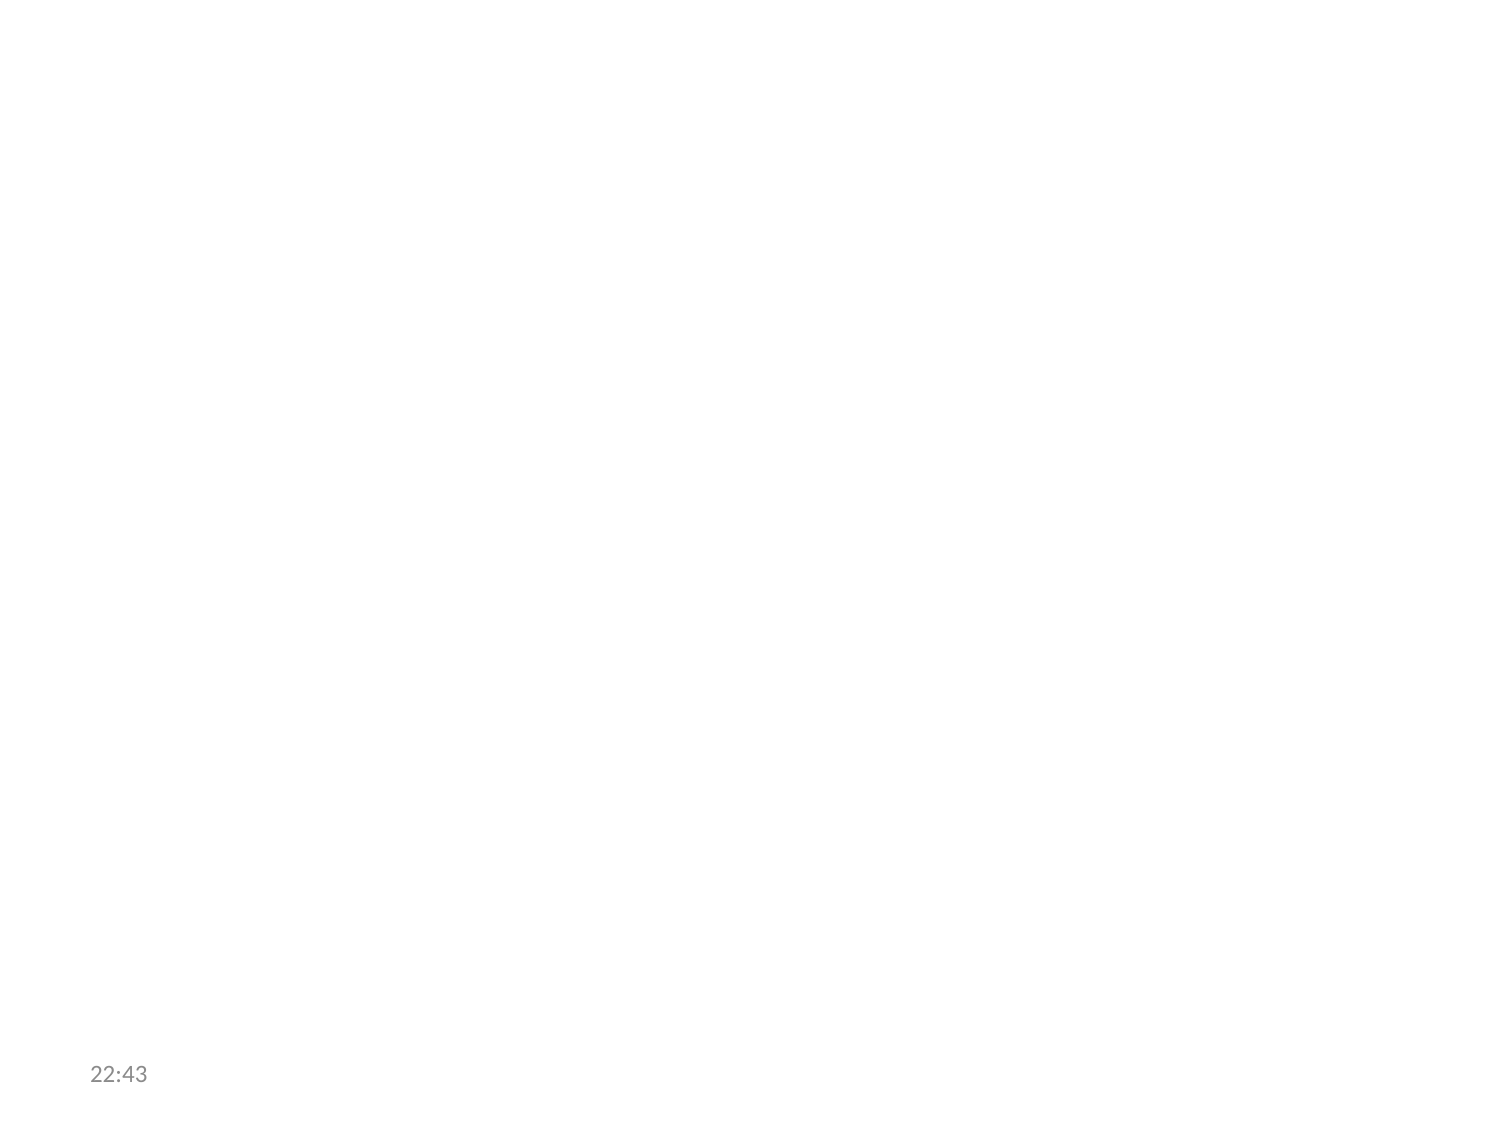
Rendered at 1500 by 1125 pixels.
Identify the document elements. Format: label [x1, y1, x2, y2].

slide_number [75, 1042, 425, 1103]
